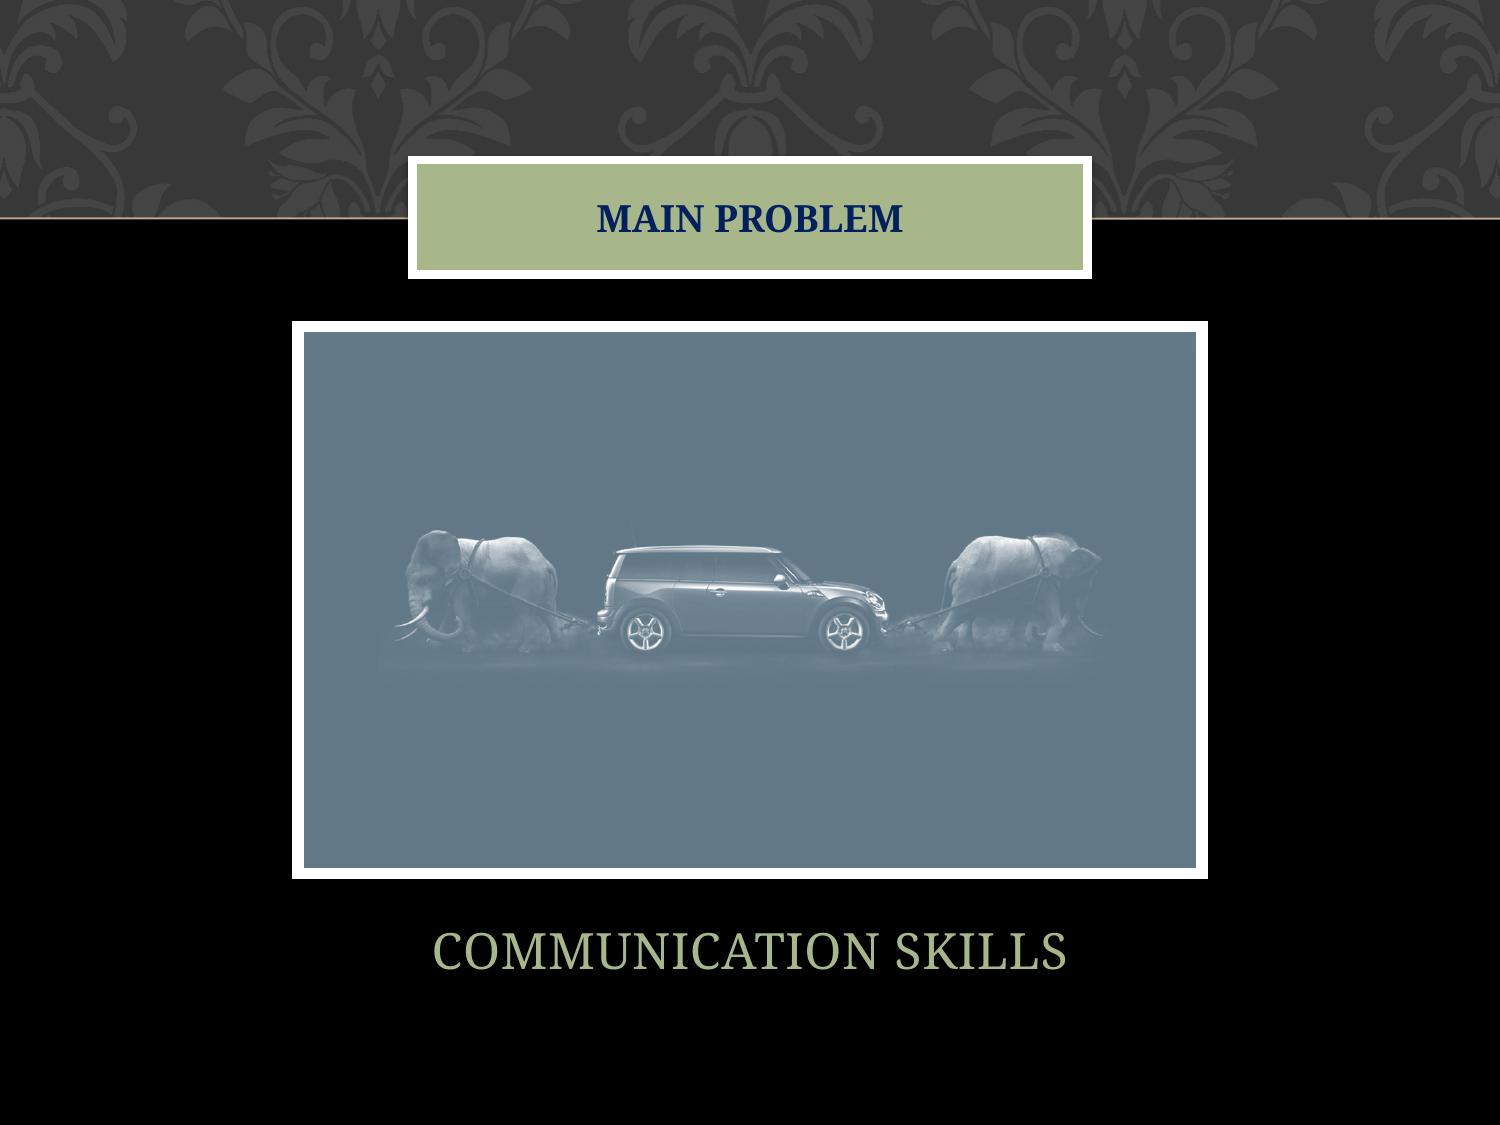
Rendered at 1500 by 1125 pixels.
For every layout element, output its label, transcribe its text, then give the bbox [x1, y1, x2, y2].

list COMMUNICATION SKILLS [284, 904, 1216, 996]
title MAIN PROBLEM [408, 156, 1092, 279]
picture [303, 332, 1197, 869]
